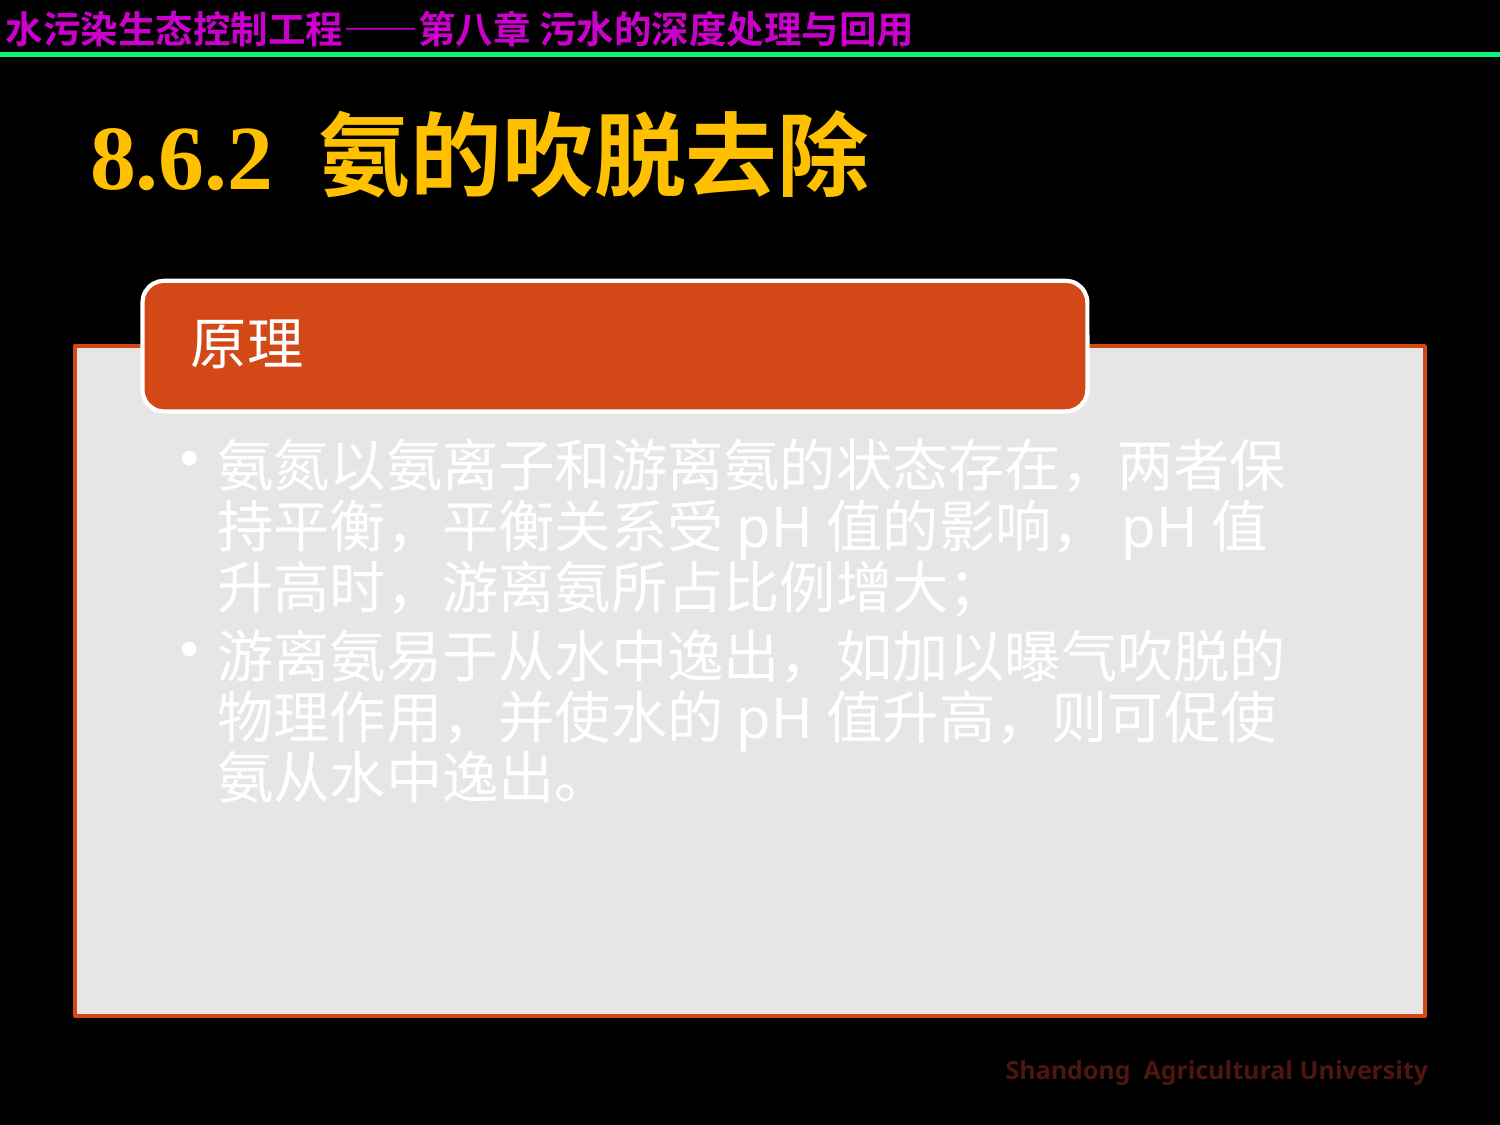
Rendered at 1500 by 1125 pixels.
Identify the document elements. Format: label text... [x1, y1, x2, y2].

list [74, 276, 1426, 1020]
title 8.6.2 氨的吹脱去除 [75, 59, 1425, 248]
